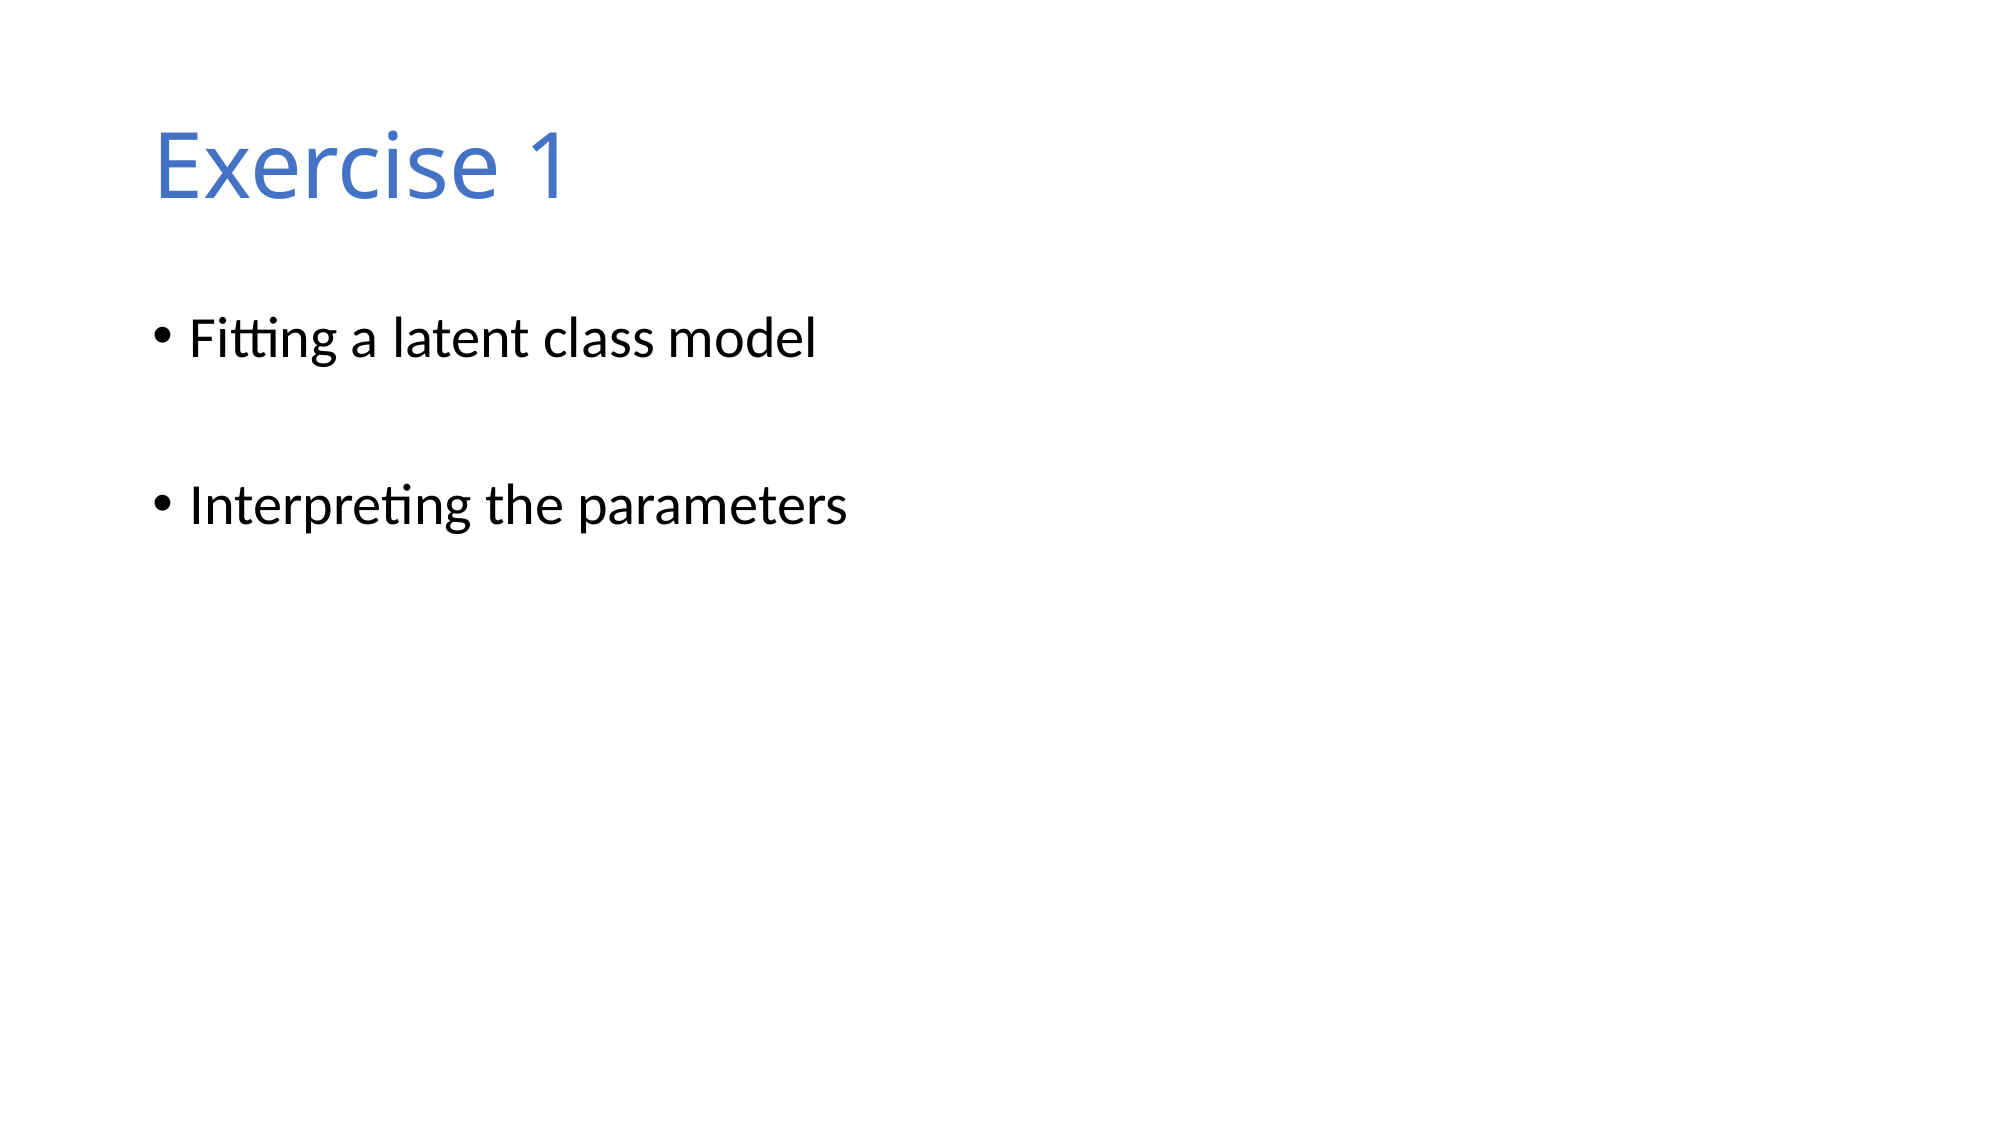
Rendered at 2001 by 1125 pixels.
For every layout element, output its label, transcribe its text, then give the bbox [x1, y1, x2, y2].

title Exercise 1 [137, 59, 1863, 278]
list Fitting a latent class model Interpreting the parameters [137, 299, 1863, 1014]
